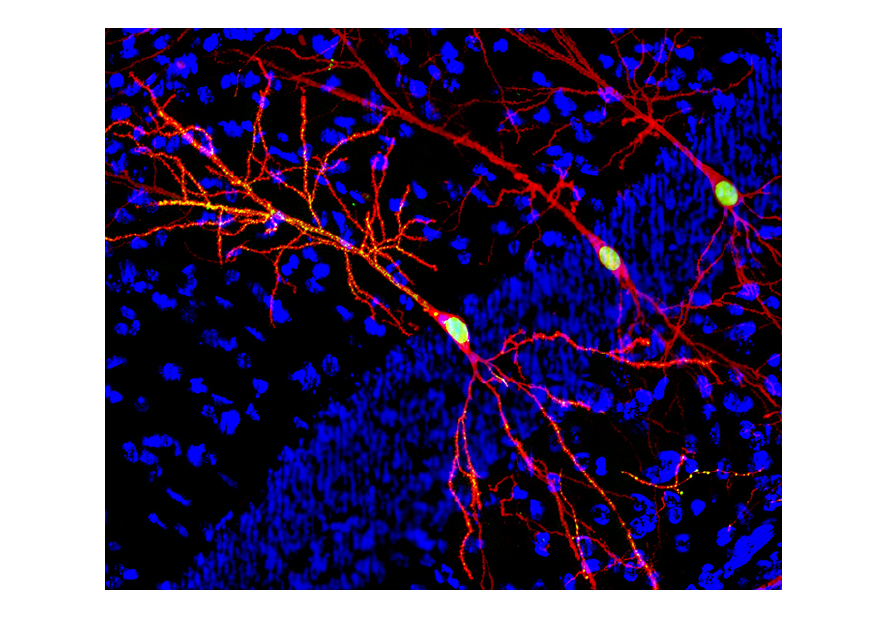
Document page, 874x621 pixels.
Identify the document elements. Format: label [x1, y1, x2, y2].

picture [105, 27, 782, 590]
